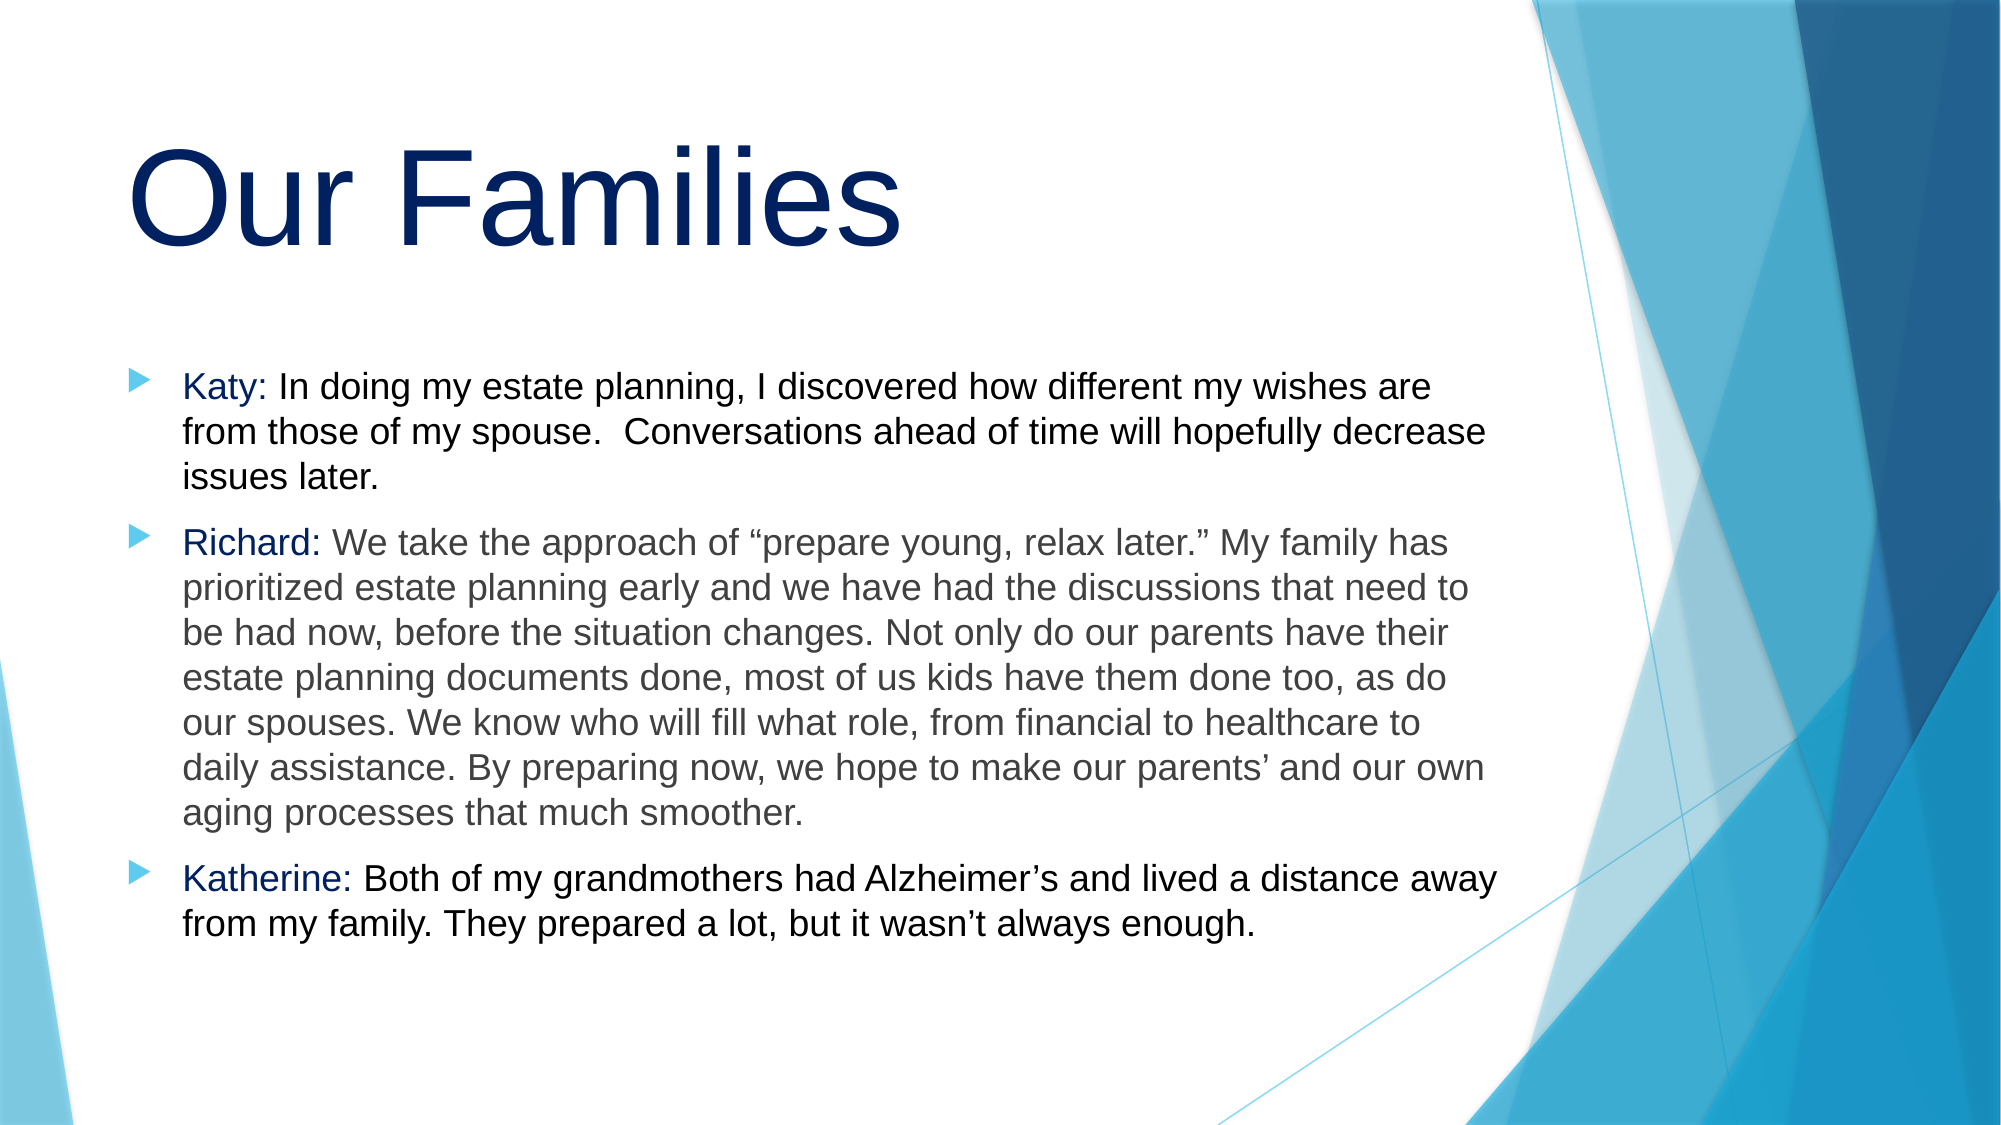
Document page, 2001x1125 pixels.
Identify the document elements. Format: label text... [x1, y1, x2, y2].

list Katy: In doing my estate planning, I discovered how different my wishes are from those of my spouse. Conversations ahead of time will hopefully decrease issues later. Richard: We take the approach of “prepare young, relax later.” My family has prioritized estate planning early and we have had the discussions that need to be had now, before the situation changes. Not only do our parents have their estate planning documents done, most of us kids have them done too, as do our spouses. We know who will fill what role, from financial to healthcare to daily assistance. By preparing now, we hope to make our parents’ and our own aging processes that much smoother. Katherine: Both of my grandmothers had Alzheimer’s and lived a distance away from my family. They prepared a lot, but it wasn’t always enough. [111, 354, 1522, 992]
title Our Families [111, 99, 1522, 317]
